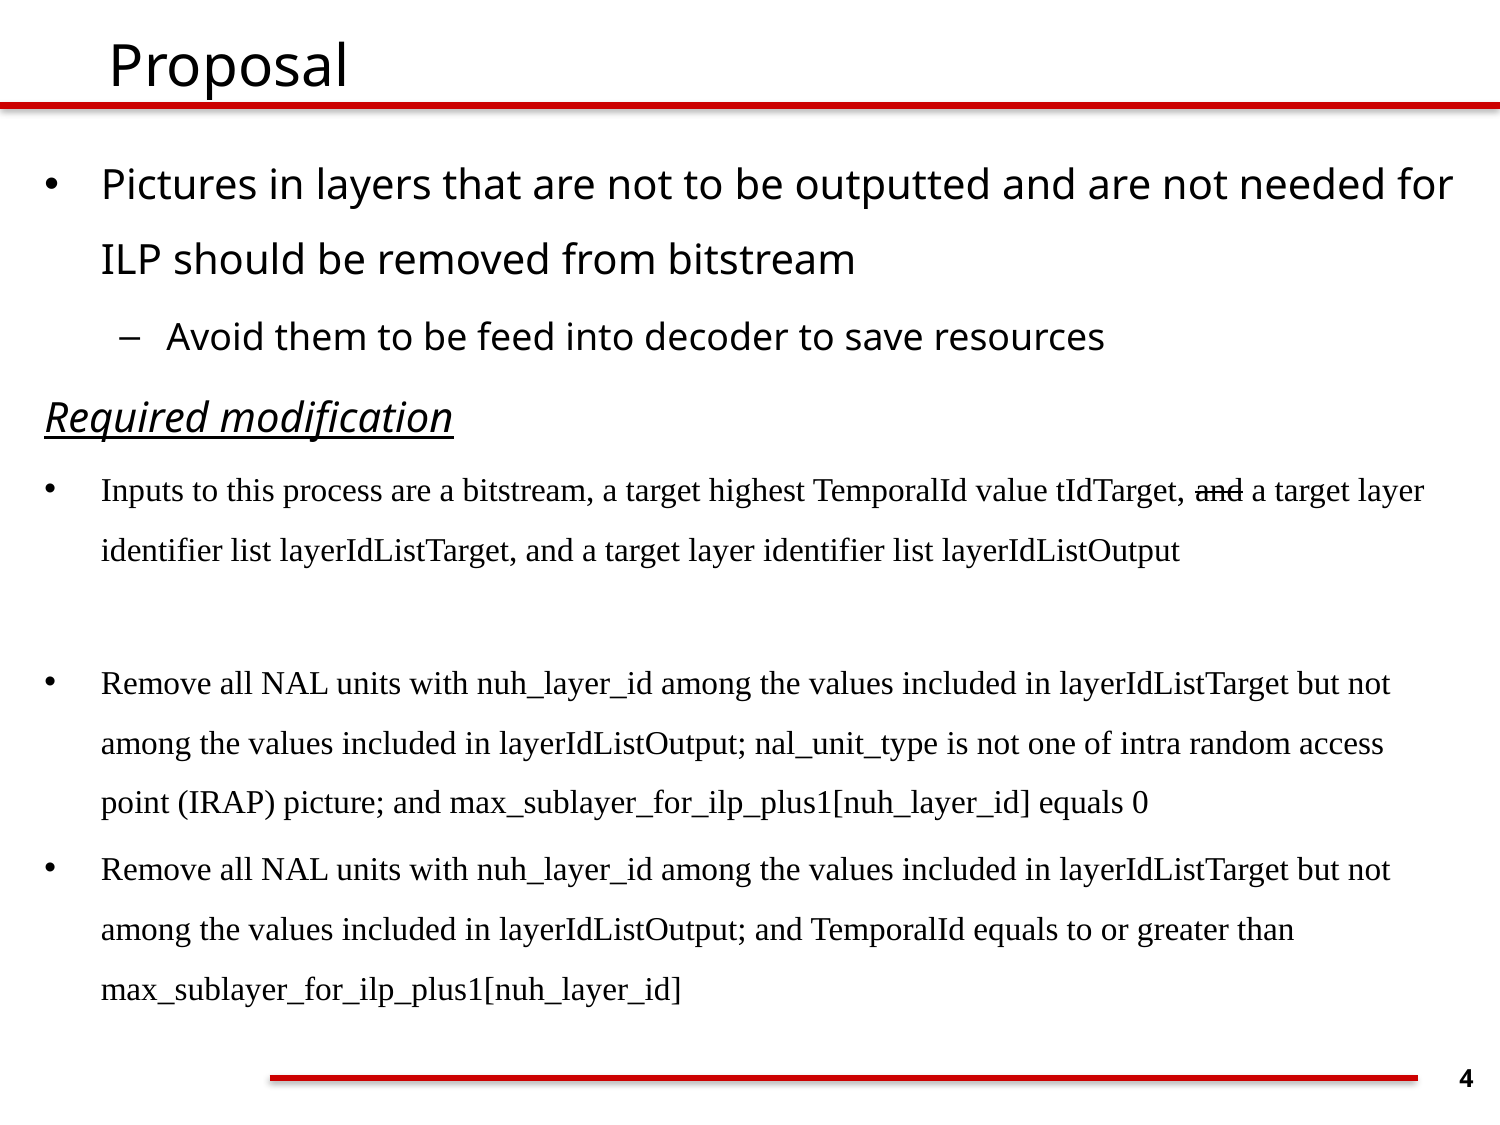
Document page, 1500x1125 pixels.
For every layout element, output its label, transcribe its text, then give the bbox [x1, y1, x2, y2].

title Proposal [93, 32, 1243, 94]
list Pictures in layers that are not to be outputted and are not needed for ILP should be removed from bitstream Avoid them to be feed into decoder to save resources Required modification Inputs to this process are a bitstream, a target highest TemporalId value tIdTarget, and a target layer identifier list layerIdListTarget, and a target layer identifier list layerIdListOutput Remove all NAL units with nuh_layer_id among the values included in layerIdListTarget but not among the values included in layerIdListOutput; nal_unit_type is not one of intra random access point (IRAP) picture; and max_sublayer_for_ilp_plus1[nuh_layer_id] equals 0 Remove all NAL units with nuh_layer_id among the values included in layerIdListTarget but not among the values included in layerIdListOutput; and TemporalId equals to or greater than max_sublayer_for_ilp_plus1[nuh_layer_id] [29, 125, 1471, 1059]
slide_number 4 [1417, 1054, 1489, 1114]
